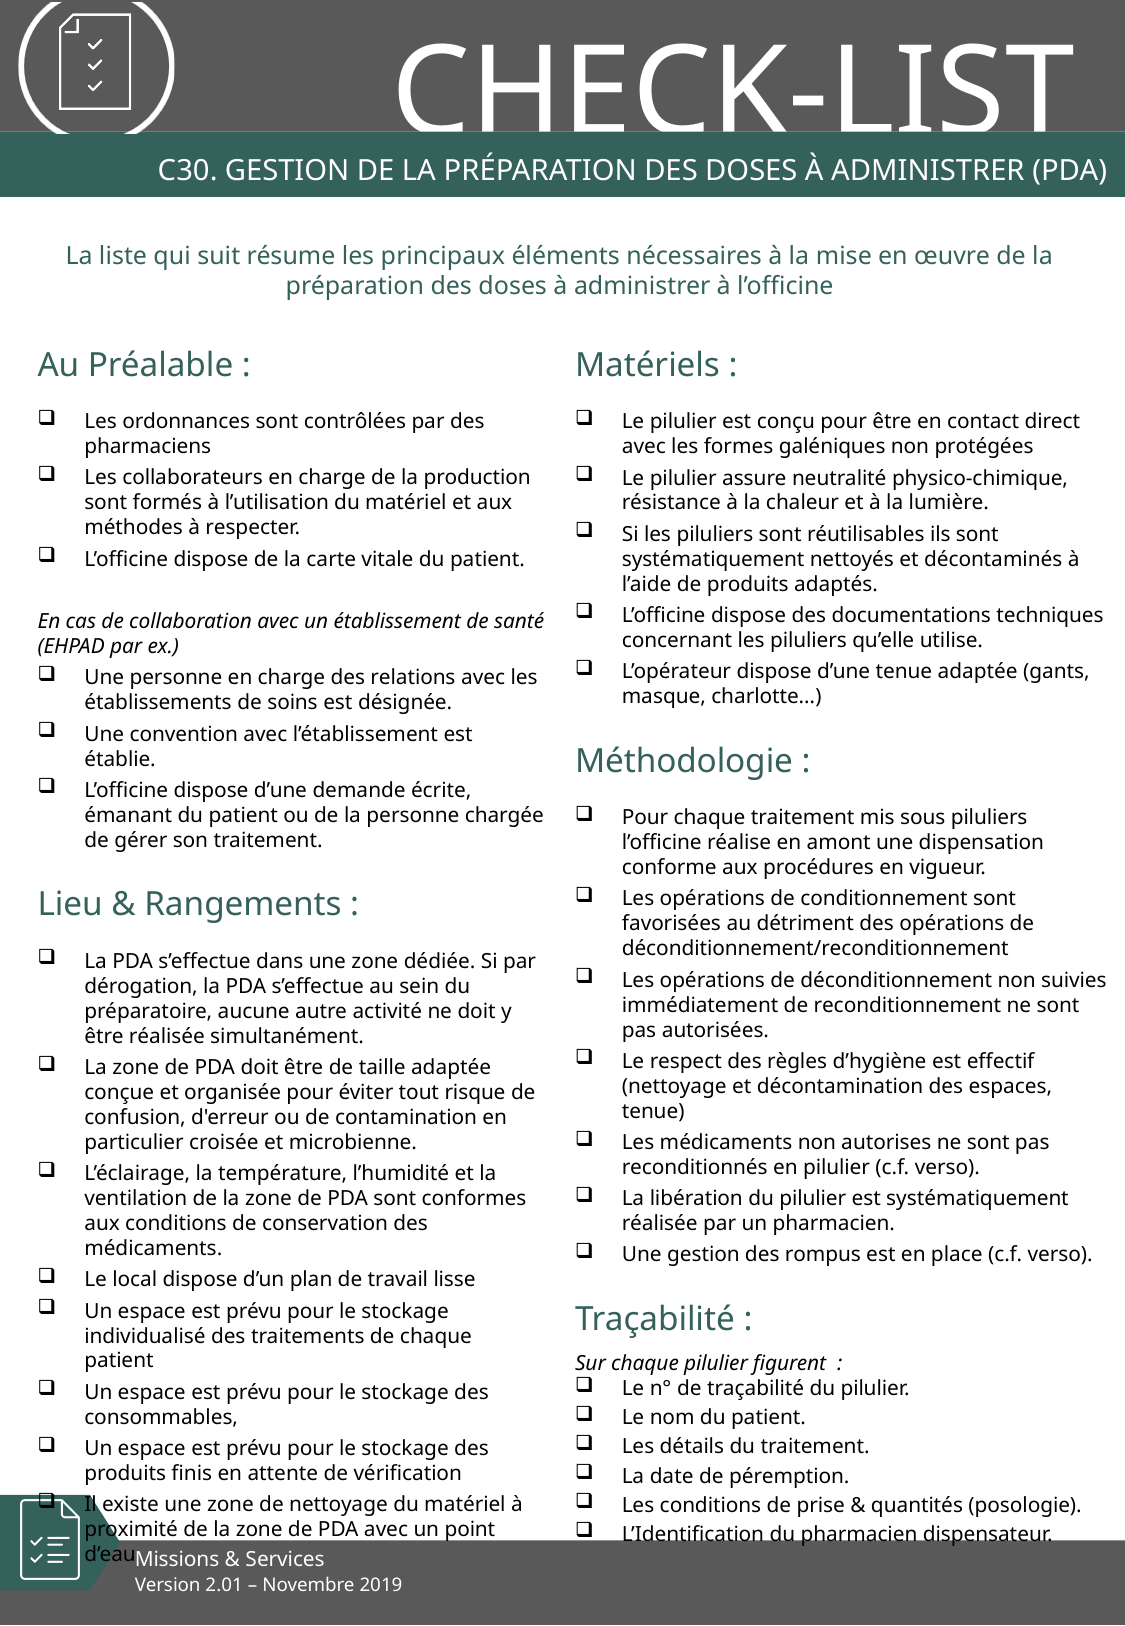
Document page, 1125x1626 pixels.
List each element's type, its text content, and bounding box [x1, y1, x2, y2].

picture [20, 1499, 80, 1580]
text_box Matériels : Le pilulier est conçu pour être en contact direct avec les formes galéniques non protégées Le pilulier assure neutralité physico-chimique, résistance à la chaleur et à la lumière. Si les piluliers sont réutilisables ils sont systématiquement nettoyés et décontaminés à l’aide de produits adaptés. L’officine dispose des documentations techniques concernant les piluliers qu’elle utilise. L’opérateur dispose d’une tenue adaptée (gants, masque, charlotte…) Méthodologie : Pour chaque traitement mis sous piluliers l’officine réalise en amont une dispensation conforme aux procédures en vigueur. Les opérations de conditionnement sont favorisées au détriment des opérations de déconditionnement/reconditionnement Les opérations de déconditionnement non suivies immédiatement de reconditionnement ne sont pas autorisées. Le respect des règles d’hygiène est effectif (nettoyage et décontamination des espaces, tenue) Les médicaments non autorises ne sont pas reconditionnés en pilulier (c.f. verso). La libération du pilulier est systématiquement réalisée par un pharmacien. Une gestion des rompus est en place (c.f. verso). Traçabilité : Sur chaque pilulier figurent : Le n° de traçabilité du pilulier. Le nom du patient. Les détails du traitement. La date de péremption. Les conditions de prise & quantités (posologie). L’Identification du pharmacien dispensateur. [560, 335, 1123, 1503]
title C30. Gestion de la Préparation des Doses à Administrer (PDA) [33, 142, 1123, 199]
picture [18, 2, 175, 134]
text_box La liste qui suit résume les principaux éléments nécessaires à la mise en œuvre de la préparation des doses à administrer à l’officine [20, 231, 1100, 357]
picture [40, 1499, 51, 1505]
text_box Au Préalable : Les ordonnances sont contrôlées par des pharmaciens Les collaborateurs en charge de la production sont formés à l’utilisation du matériel et aux méthodes à respecter. L’officine dispose de la carte vitale du patient. En cas de collaboration avec un établissement de santé (EHPAD par ex.) Une personne en charge des relations avec les établissements de soins est désignée. Une convention avec l’établissement est établie. L’officine dispose d’une demande écrite, émanant du patient ou de la personne chargée de gérer son traitement. Lieu & Rangements : La PDA s’effectue dans une zone dédiée. Si par dérogation, la PDA s’effectue au sein du préparatoire, aucune autre activité ne doit y être réalisée simultanément. La zone de PDA doit être de taille adaptée conçue et organisée pour éviter tout risque de confusion, d'erreur ou de contamination en particulier croisée et microbienne. L’éclairage, la température, l’humidité et la ventilation de la zone de PDA sont conformes aux conditions de conservation des médicaments. Le local dispose d’un plan de travail lisse Un espace est prévu pour le stockage individualisé des traitements de chaque patient Un espace est prévu pour le stockage des consommables, Un espace est prévu pour le stockage des produits finis en attente de vérification Il existe une zone de nettoyage du matériel à proximité de la zone de PDA avec un point d’eau [22, 335, 561, 1432]
